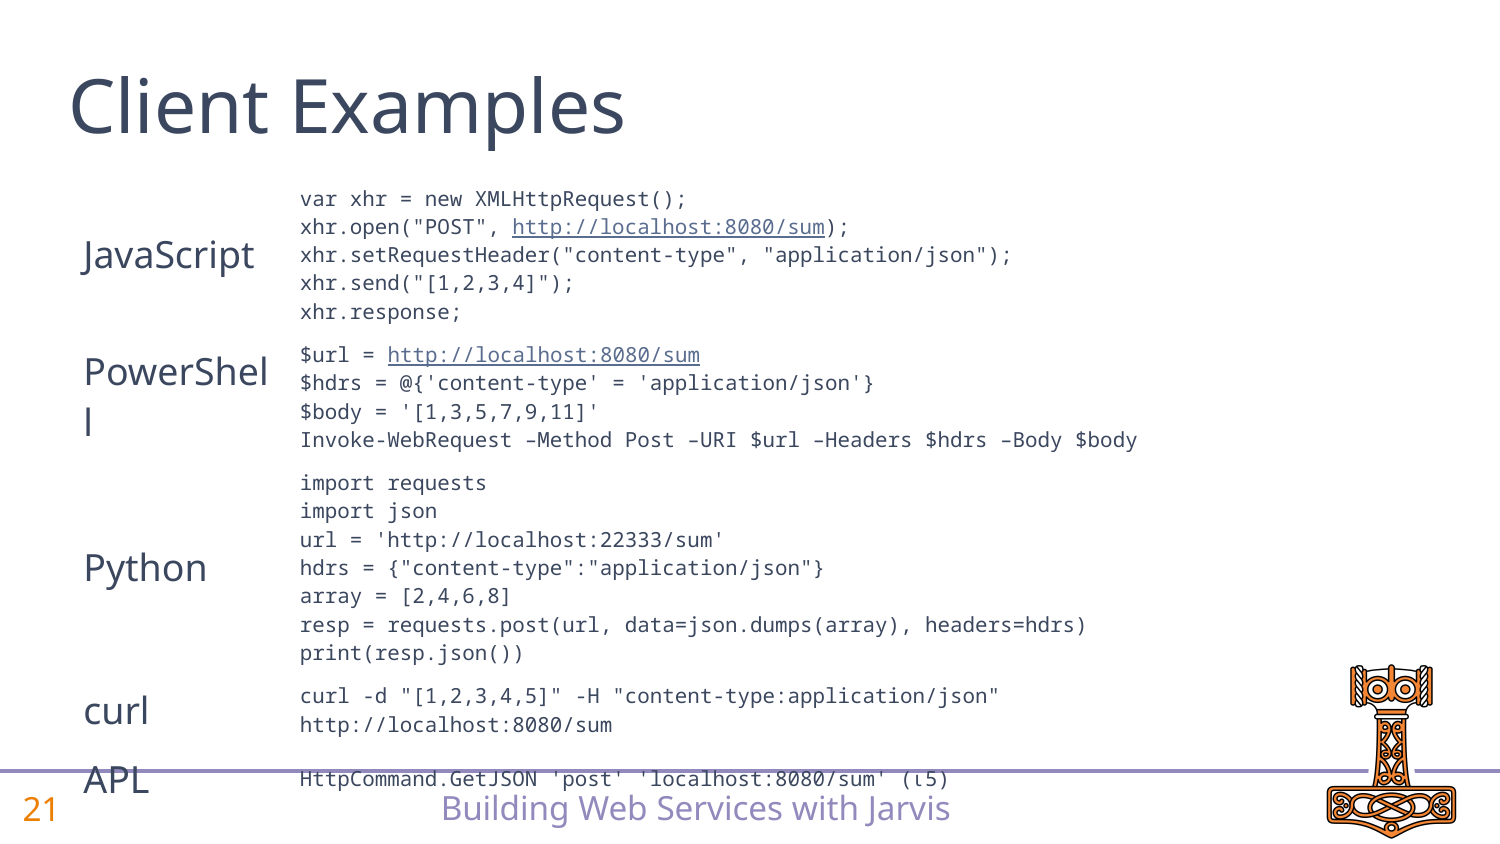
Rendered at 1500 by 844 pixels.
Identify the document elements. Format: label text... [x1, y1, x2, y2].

title Client Examples [53, 43, 1203, 157]
table_cell curl [68, 674, 285, 746]
table_header JavaScript [68, 176, 285, 333]
table_cell APL [68, 746, 285, 812]
table_cell import requests import json url = 'http://localhost:22333/sum' hdrs = {"content-type":"application/json"} array = [2,4,6,8] resp = requests.post(url, data=json.dumps(array), headers=hdrs) print(resp.json()) [285, 461, 1270, 674]
table_cell curl -d "[1,2,3,4,5]" -H "content-type:application/json" http://localhost:8080/sum [285, 674, 1270, 746]
table_cell PowerShell [68, 333, 285, 461]
picture [1320, 655, 1461, 844]
table_cell Python [68, 461, 285, 674]
table_cell HttpCommand.GetJSON 'post' 'localhost:8080/sum' (⍳5) [285, 746, 1270, 812]
table_cell $url = http://localhost:8080/sum $hdrs = @{'content-type' = 'application/json'} $body = '[1,3,5,7,9,11]' Invoke-WebRequest –Method Post –URI $url –Headers $hdrs –Body $body [285, 333, 1270, 461]
table_header var xhr = new XMLHttpRequest(); xhr.open("POST", http://localhost:8080/sum); xhr.setRequestHeader("content-type", "application/json"); xhr.send("[1,2,3,4]"); xhr.response; [285, 176, 1270, 333]
